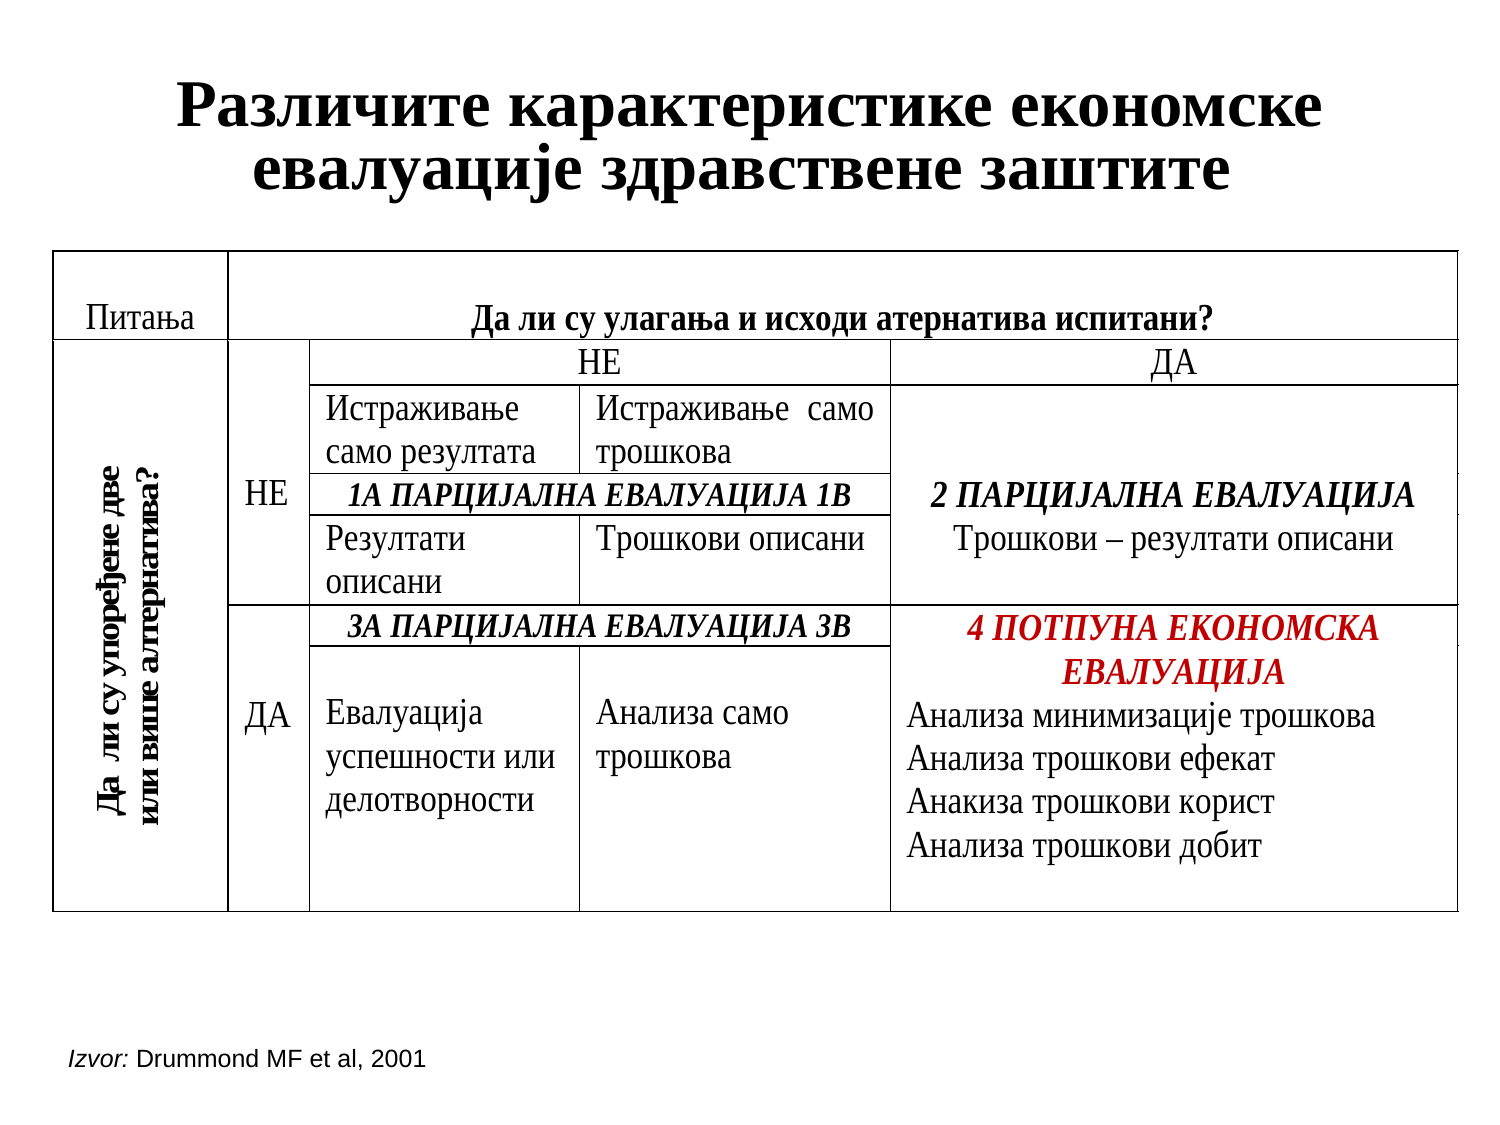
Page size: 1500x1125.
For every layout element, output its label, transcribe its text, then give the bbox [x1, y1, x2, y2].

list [21, 249, 1478, 962]
title Различите карактеристике економске евалуације здравствене заштите [75, 45, 1425, 233]
text_box Izvor: Drummond MF et al, 2001 [53, 1034, 750, 1080]
